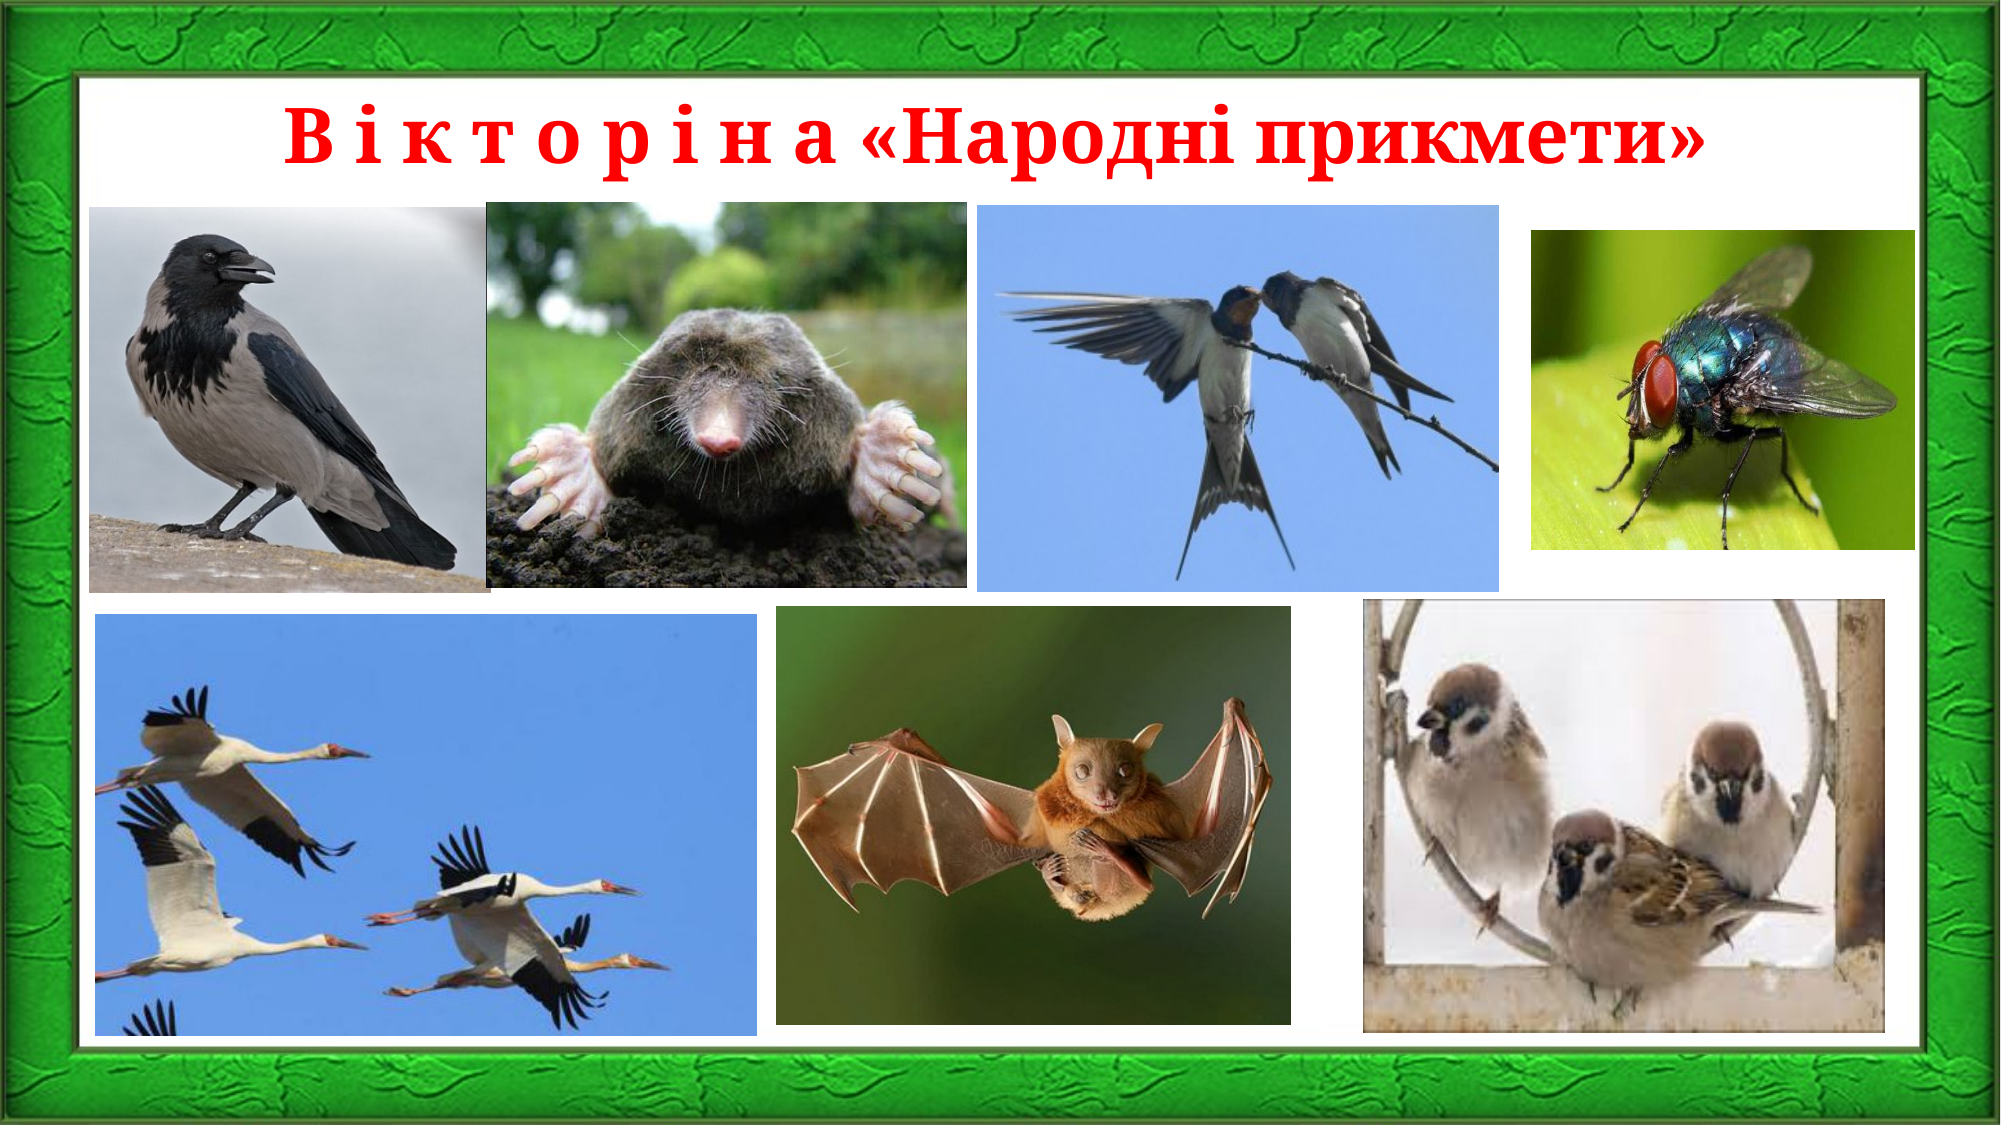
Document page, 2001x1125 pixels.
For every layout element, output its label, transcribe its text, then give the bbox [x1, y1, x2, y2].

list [89, 207, 491, 593]
title В і к т о р і н а «Народні прикмети» [88, 88, 1906, 281]
picture [0, 0, 2001, 1125]
